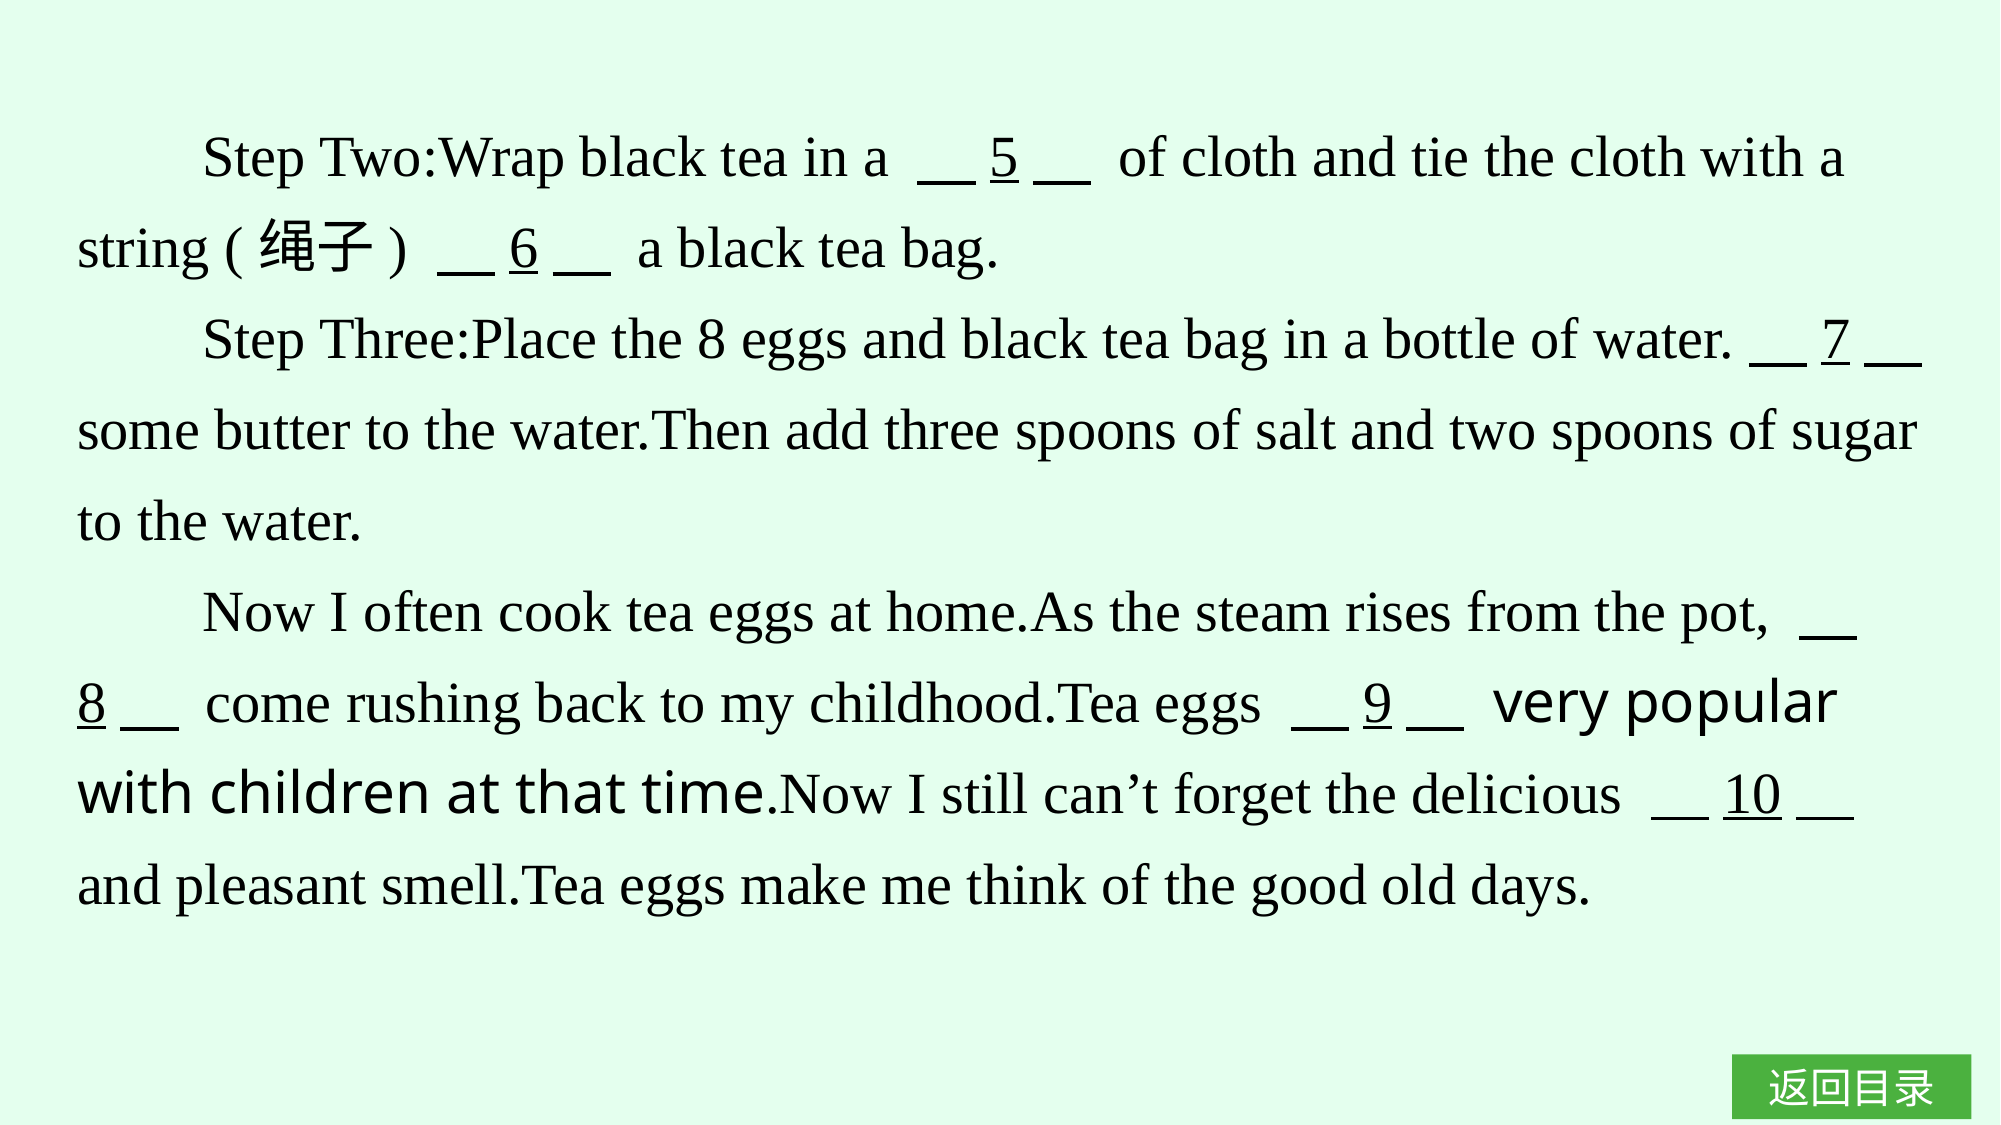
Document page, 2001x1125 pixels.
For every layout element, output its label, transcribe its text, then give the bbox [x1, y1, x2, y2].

text_box Step Two:Wrap black tea in a 5 of cloth and tie the cloth with a string (绳子) 6 a black tea bag. Step Three:Place the 8 eggs and black tea bag in a bottle of water. 7 some butter to the water.Then add three spoons of salt and two spoons of sugar to the water. Now I often cook tea eggs at home.As the steam rises from the pot, 8 come rushing back to my childhood.Tea eggs 9 very popular with children at that time.Now I still can’t forget the delicious 10 and pleasant smell.Tea eggs make me think of the good old days. [62, 90, 1938, 924]
